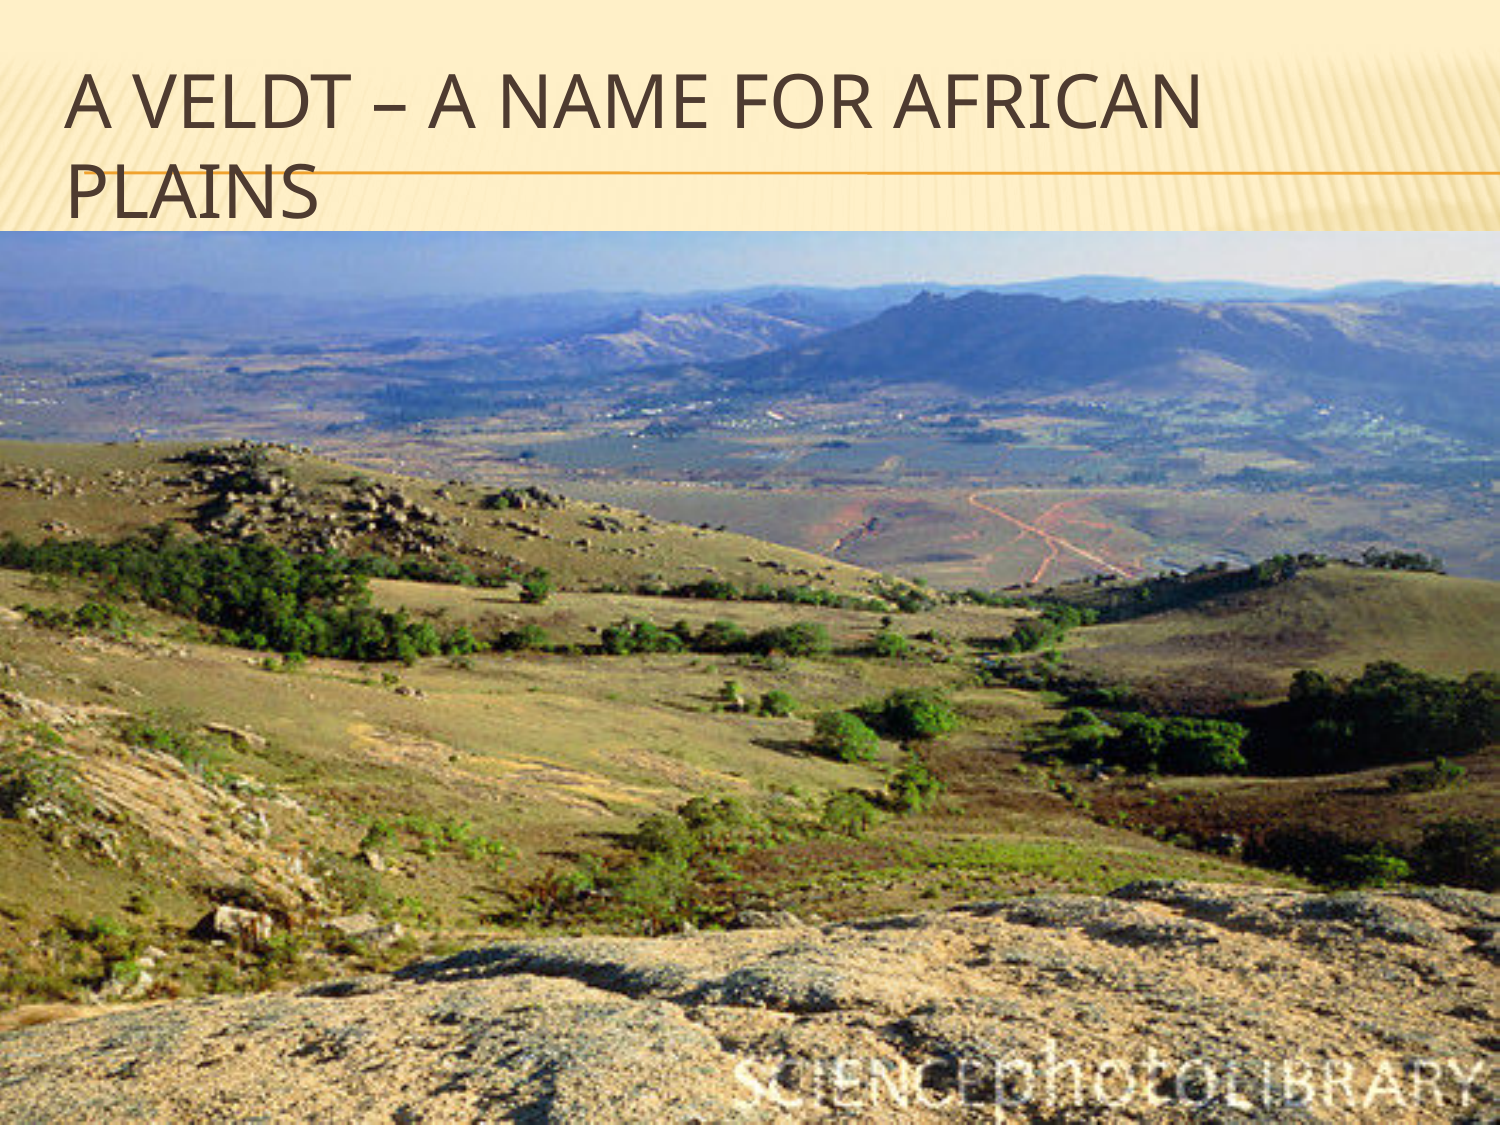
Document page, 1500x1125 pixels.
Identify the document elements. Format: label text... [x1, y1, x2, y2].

title A Veldt – a name for African plains [50, 75, 1475, 213]
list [0, 231, 1500, 1125]
